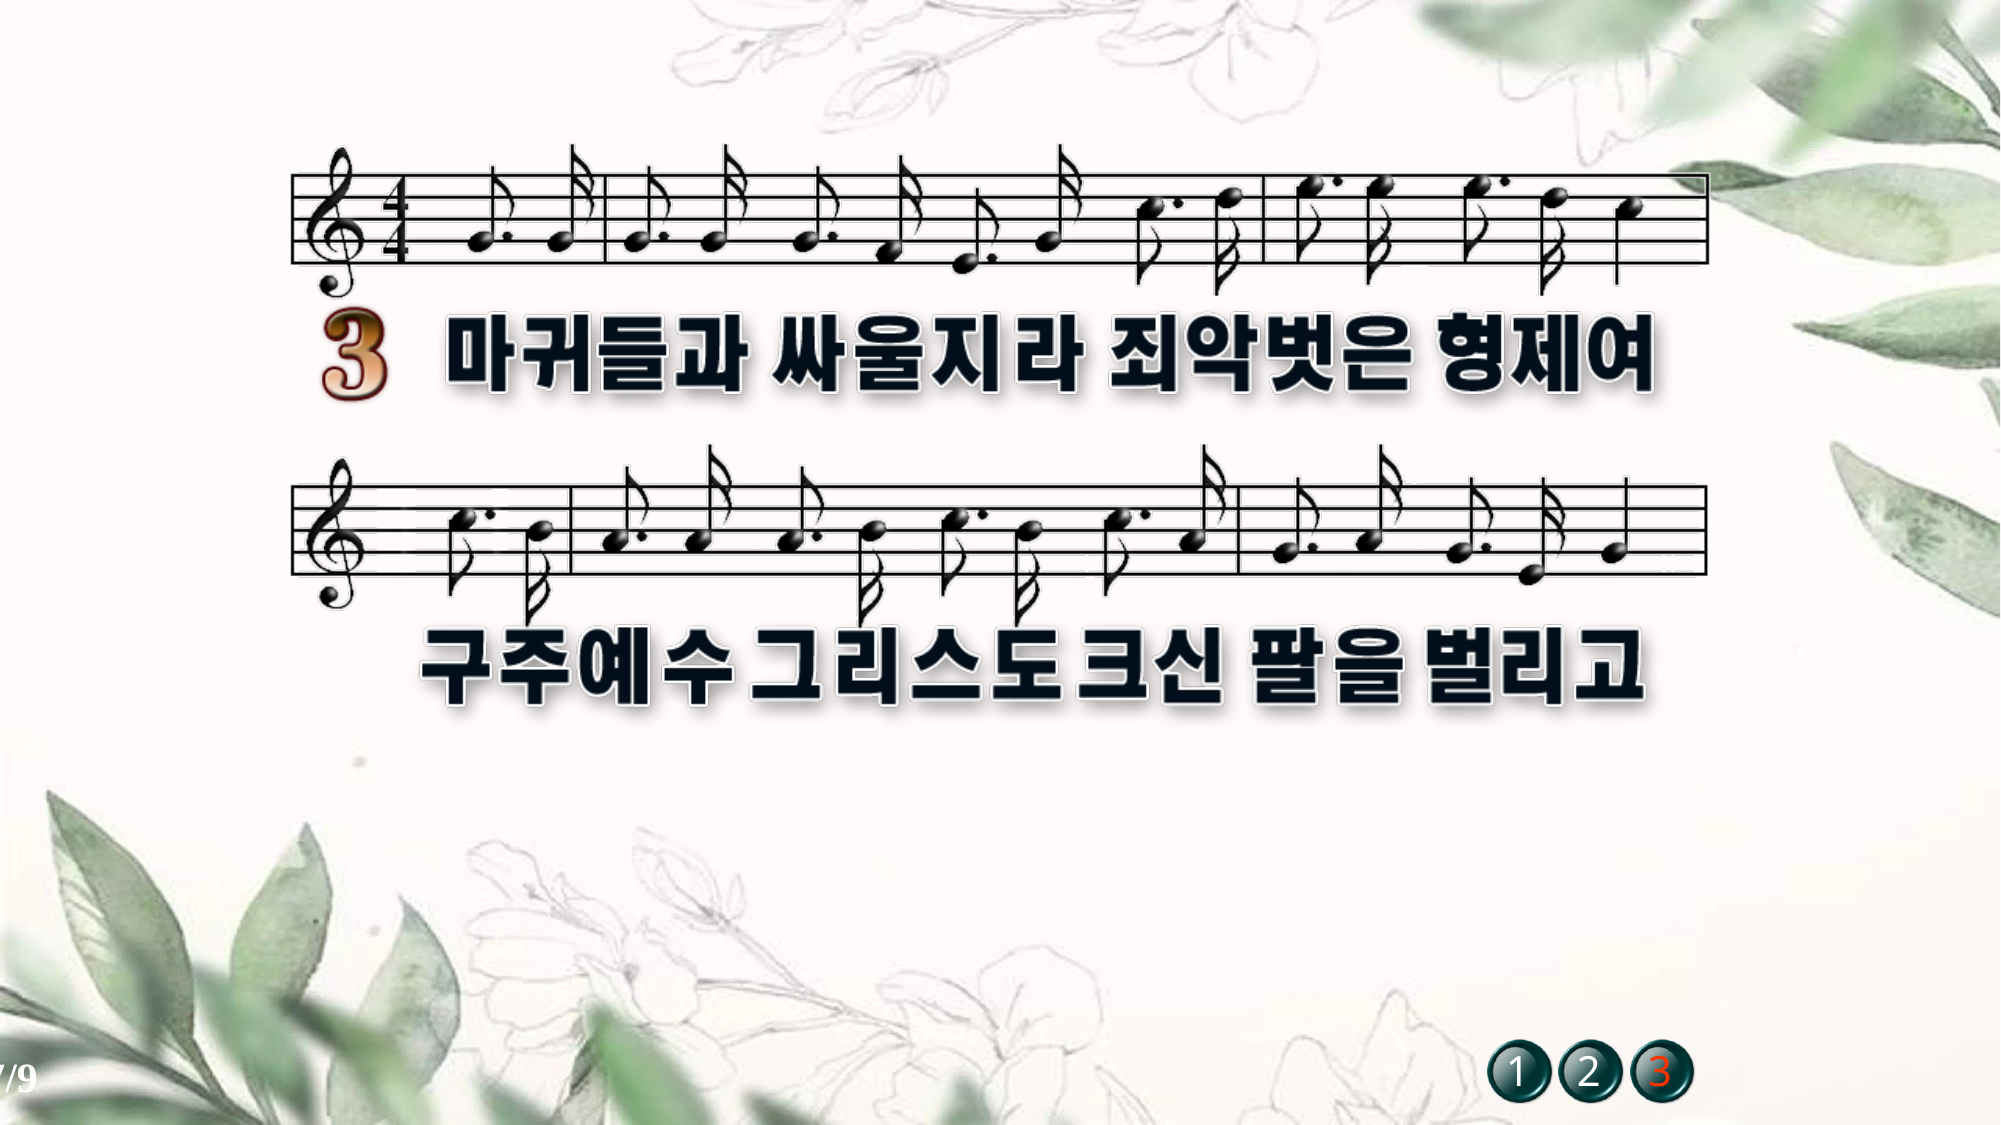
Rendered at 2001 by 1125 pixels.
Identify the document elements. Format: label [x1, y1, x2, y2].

text_box [1484, 1035, 1555, 1106]
picture [0, 0, 2001, 1125]
text_box [1627, 1035, 1697, 1106]
text_box [1555, 1035, 1626, 1106]
